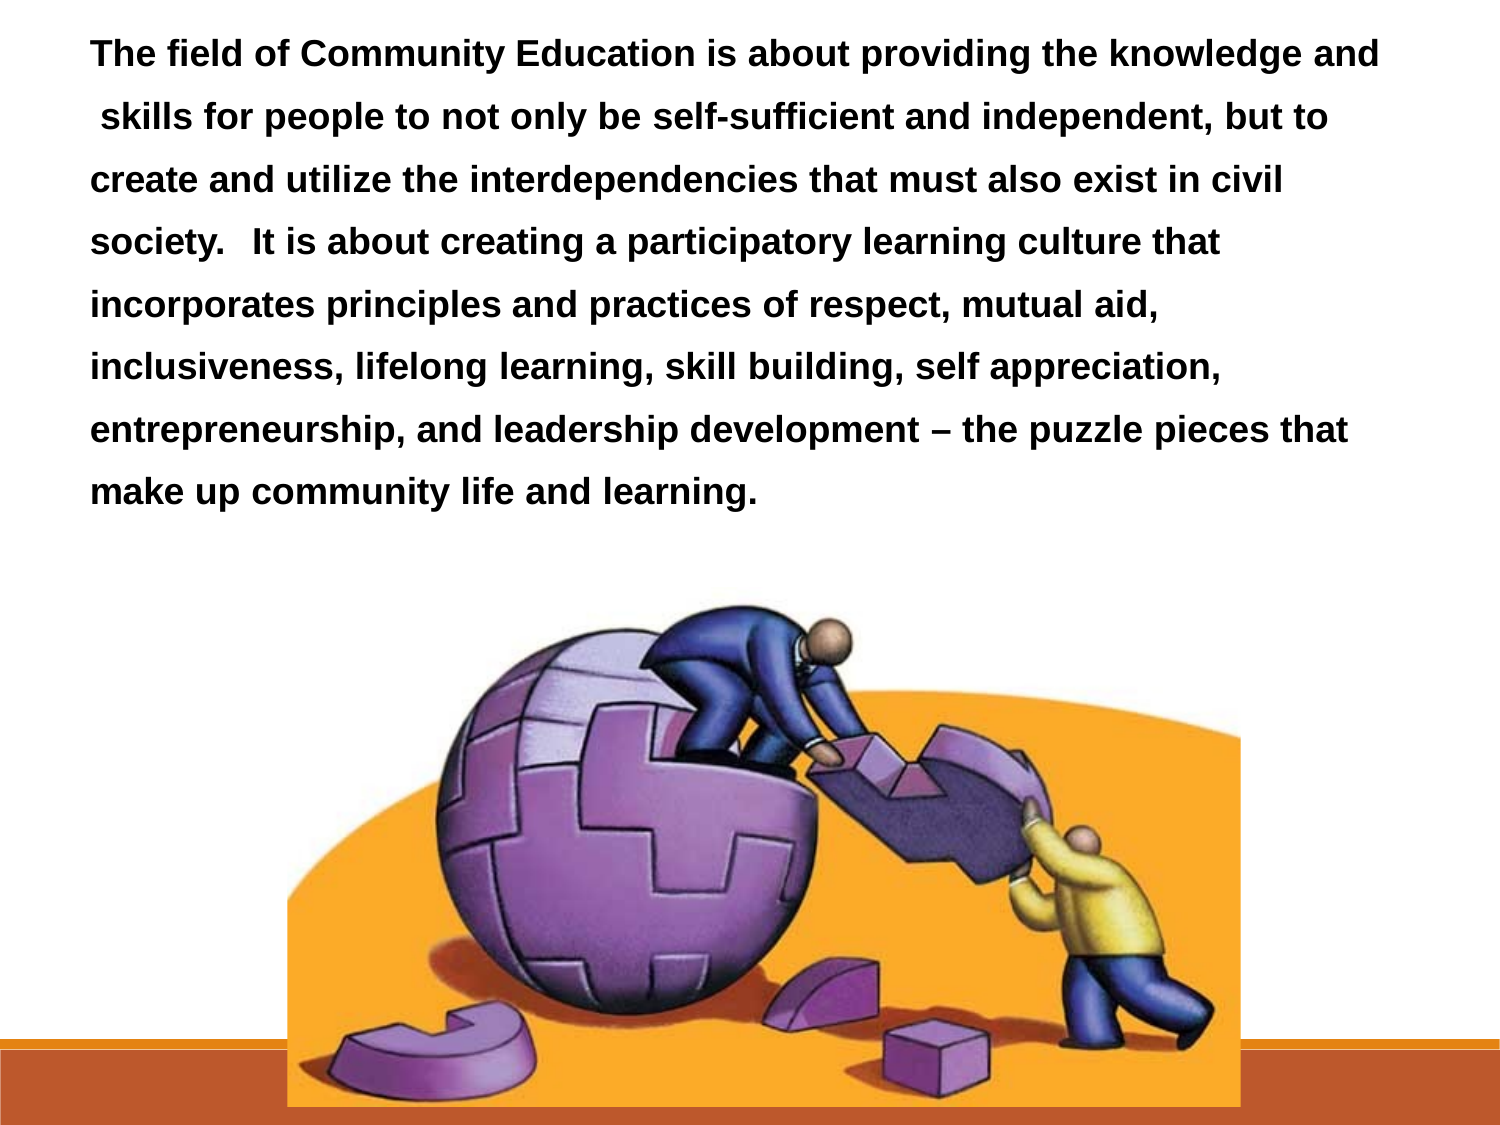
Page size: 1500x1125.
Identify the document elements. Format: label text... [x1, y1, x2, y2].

text_box The field of Community Education is about providing the knowledge and skills for people to not only be self-sufficient and independent, but to create and utilize the interdependencies that must also exist in civil society. It is about creating a participatory learning culture that incorporates principles and practices of respect, mutual aid, inclusiveness, lifelong learning, skill building, self appreciation, entrepreneurship, and leadership development – the puzzle pieces that make up community life and learning. [87, 9, 1386, 513]
text_box [287, 587, 1241, 1107]
